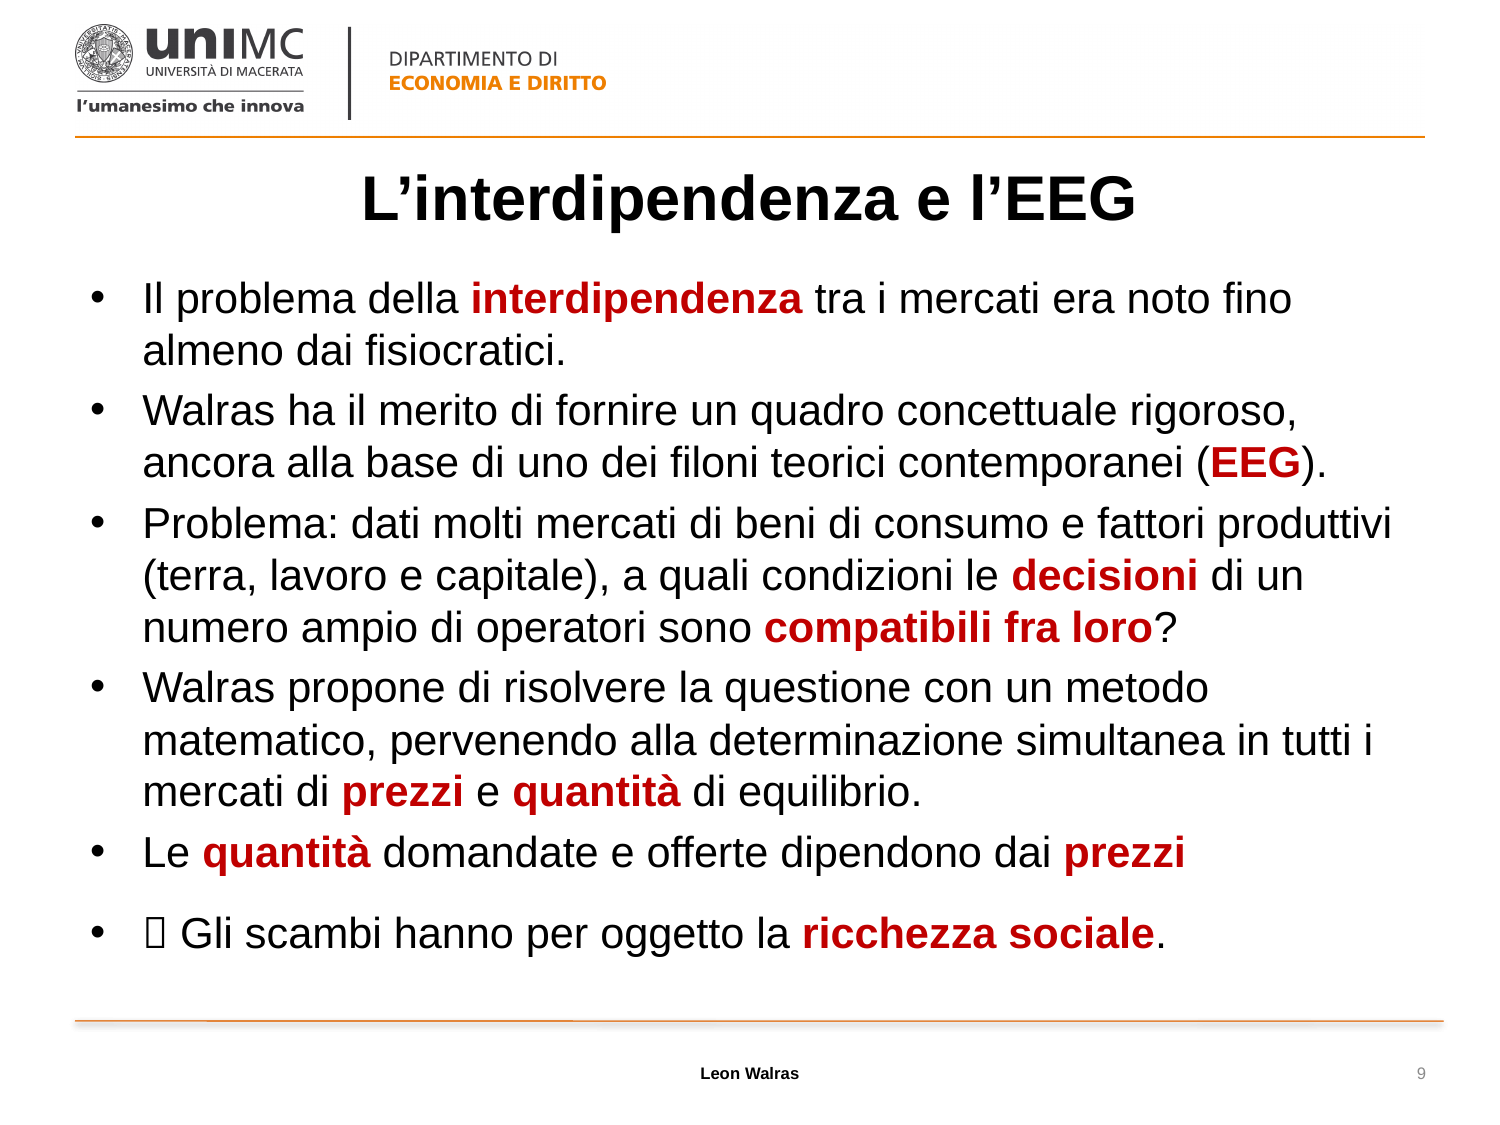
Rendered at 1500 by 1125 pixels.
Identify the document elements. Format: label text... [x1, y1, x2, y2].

footer Leon Walras [512, 1042, 988, 1103]
picture [75, 24, 1425, 138]
list Il problema della interdipendenza tra i mercati era noto fino almeno dai fisiocratici. Walras ha il merito di fornire un quadro concettuale rigoroso, ancora alla base di uno dei filoni teorici contemporanei (EEG). Problema: dati molti mercati di beni di consumo e fattori produttivi (terra, lavoro e capitale), a quali condizioni le decisioni di un numero ampio di operatori sono compatibili fra loro? Walras propone di risolvere la questione con un metodo matematico, pervenendo alla determinazione simultanea in tutti i mercati di prezzi e quantità di equilibrio. Le quantità domandate e offerte dipendono dai prezzi  Gli scambi hanno per oggetto la ricchezza sociale. [75, 262, 1425, 1005]
title L’interdipendenza e l’EEG [75, 149, 1425, 241]
slide_number 9 [1091, 1042, 1442, 1103]
